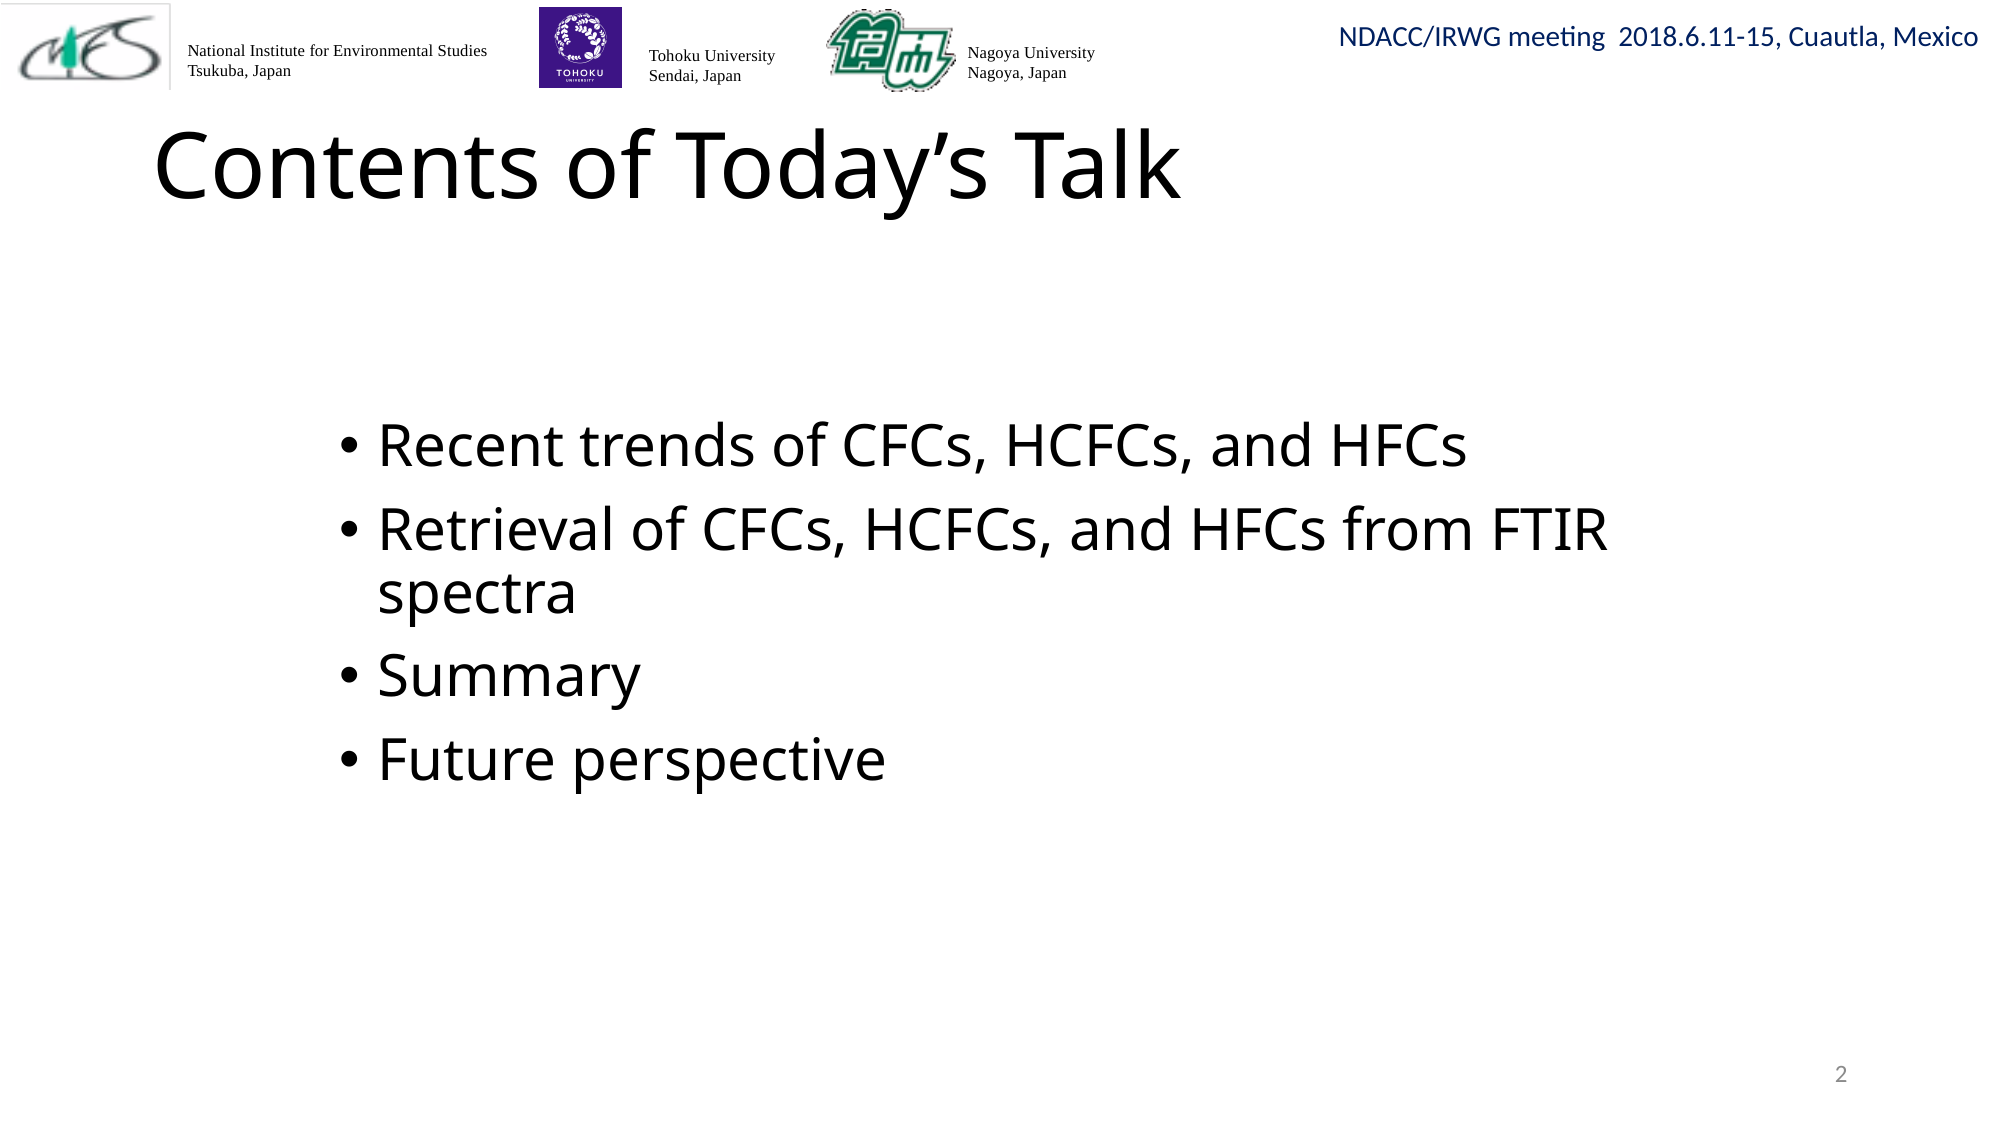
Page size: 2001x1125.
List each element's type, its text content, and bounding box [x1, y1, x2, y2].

title Contents of Today’s Talk [137, 59, 1863, 278]
picture [826, 9, 956, 59]
picture [1, 2, 174, 90]
list Recent trends of CFCs, HCFCs, and HFCs Retrieval of CFCs, HCFCs, and HFCs from FTIR spectra Summary Future perspective [324, 408, 1675, 1005]
picture [539, 7, 622, 59]
slide_number 2 [1412, 1042, 1863, 1103]
